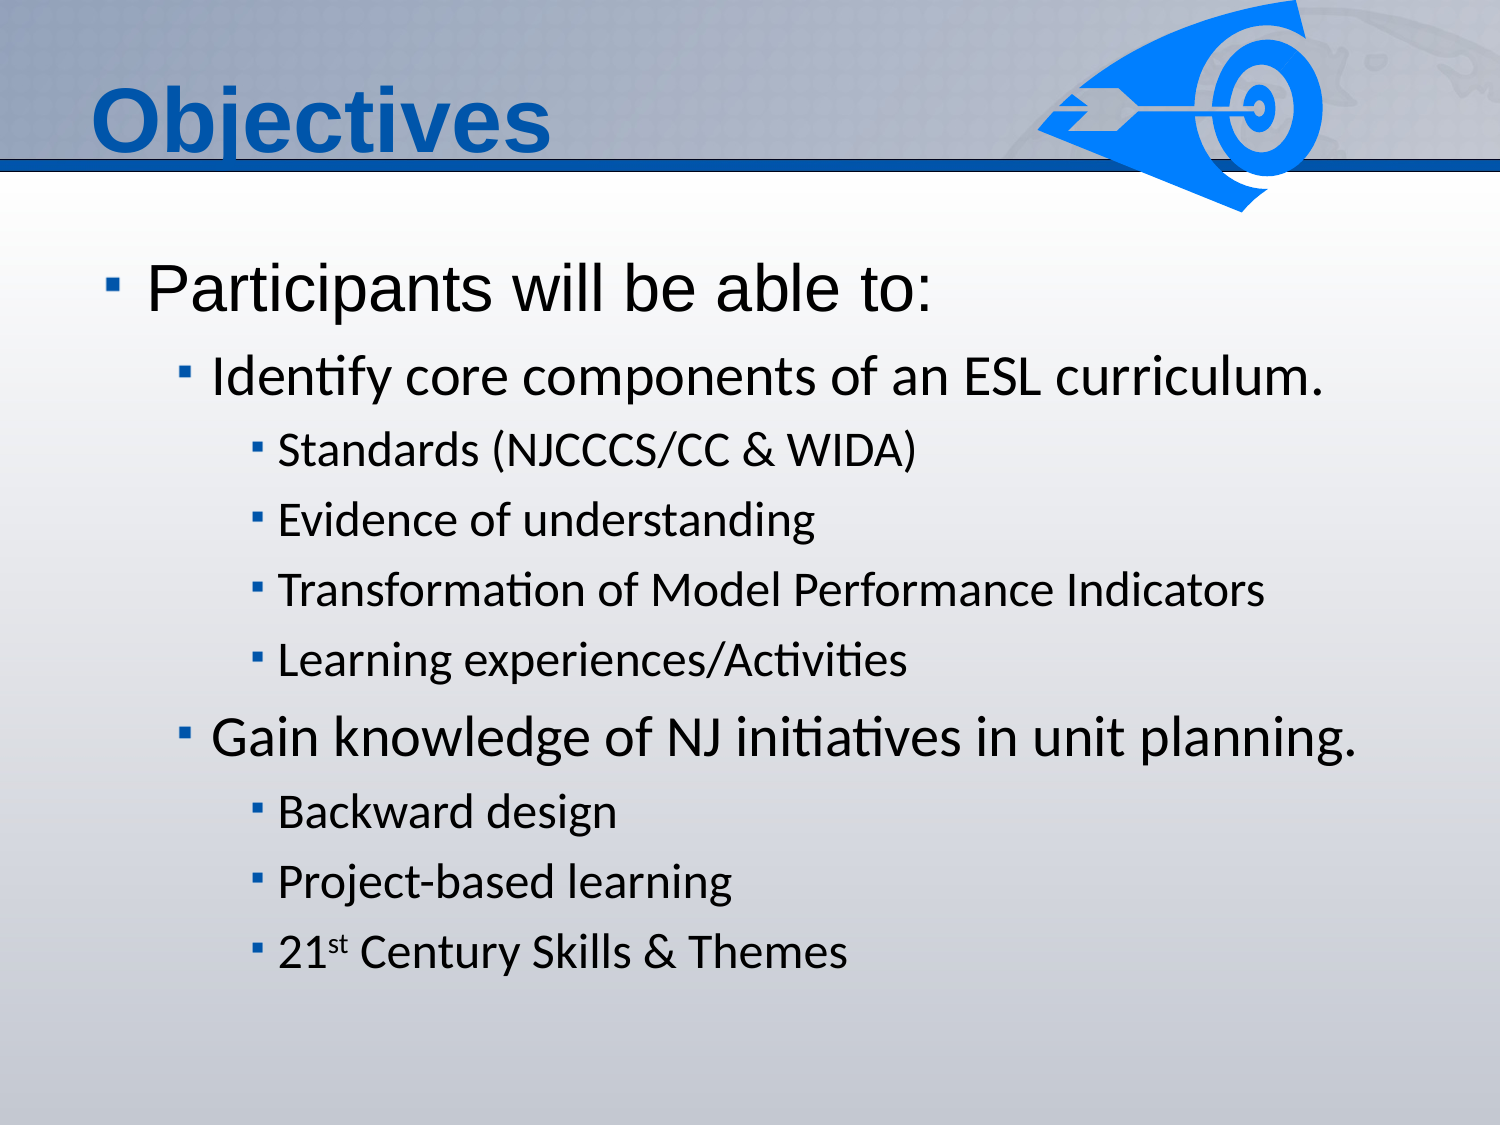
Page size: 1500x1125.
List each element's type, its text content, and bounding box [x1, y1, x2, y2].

picture [0, 0, 1500, 1125]
title Objectives [74, 0, 1426, 233]
list Participants will be able to: Identify core components of an ESL curriculum. Standards (NJCCCS/CC & WIDA) Evidence of understanding Transformation of Model Performance Indicators Learning experiences/Activities Gain knowledge of NJ initiatives in unit planning. Backward design Project-based learning 21st Century Skills & Themes [74, 237, 1426, 1076]
picture [1037, 0, 1323, 213]
